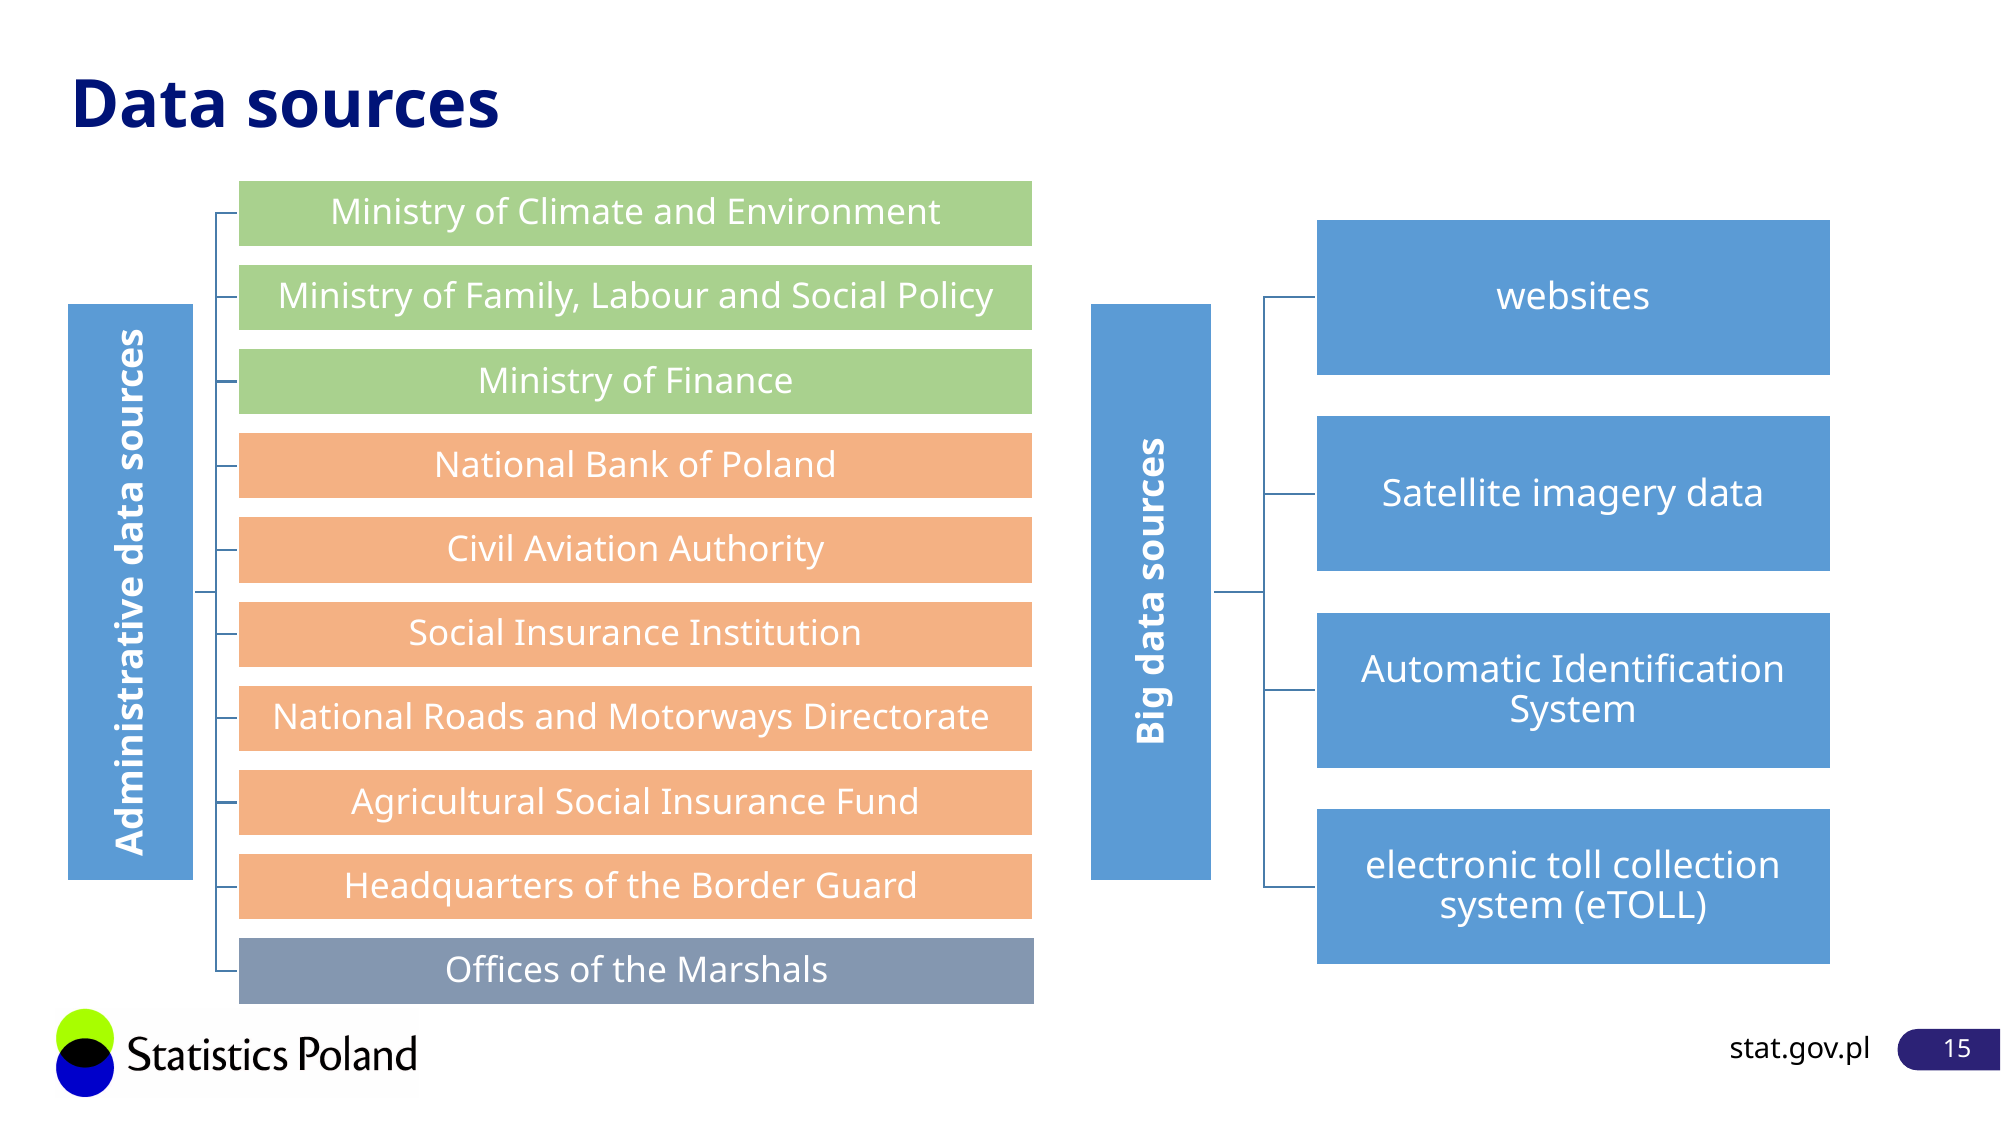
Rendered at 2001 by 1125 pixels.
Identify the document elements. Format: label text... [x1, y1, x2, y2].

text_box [1082, 178, 1839, 1006]
picture [55, 1008, 419, 1098]
title Data sources [55, 31, 1945, 150]
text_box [55, 178, 1048, 1006]
footer stat.gov.pl [418, 1005, 1886, 1094]
